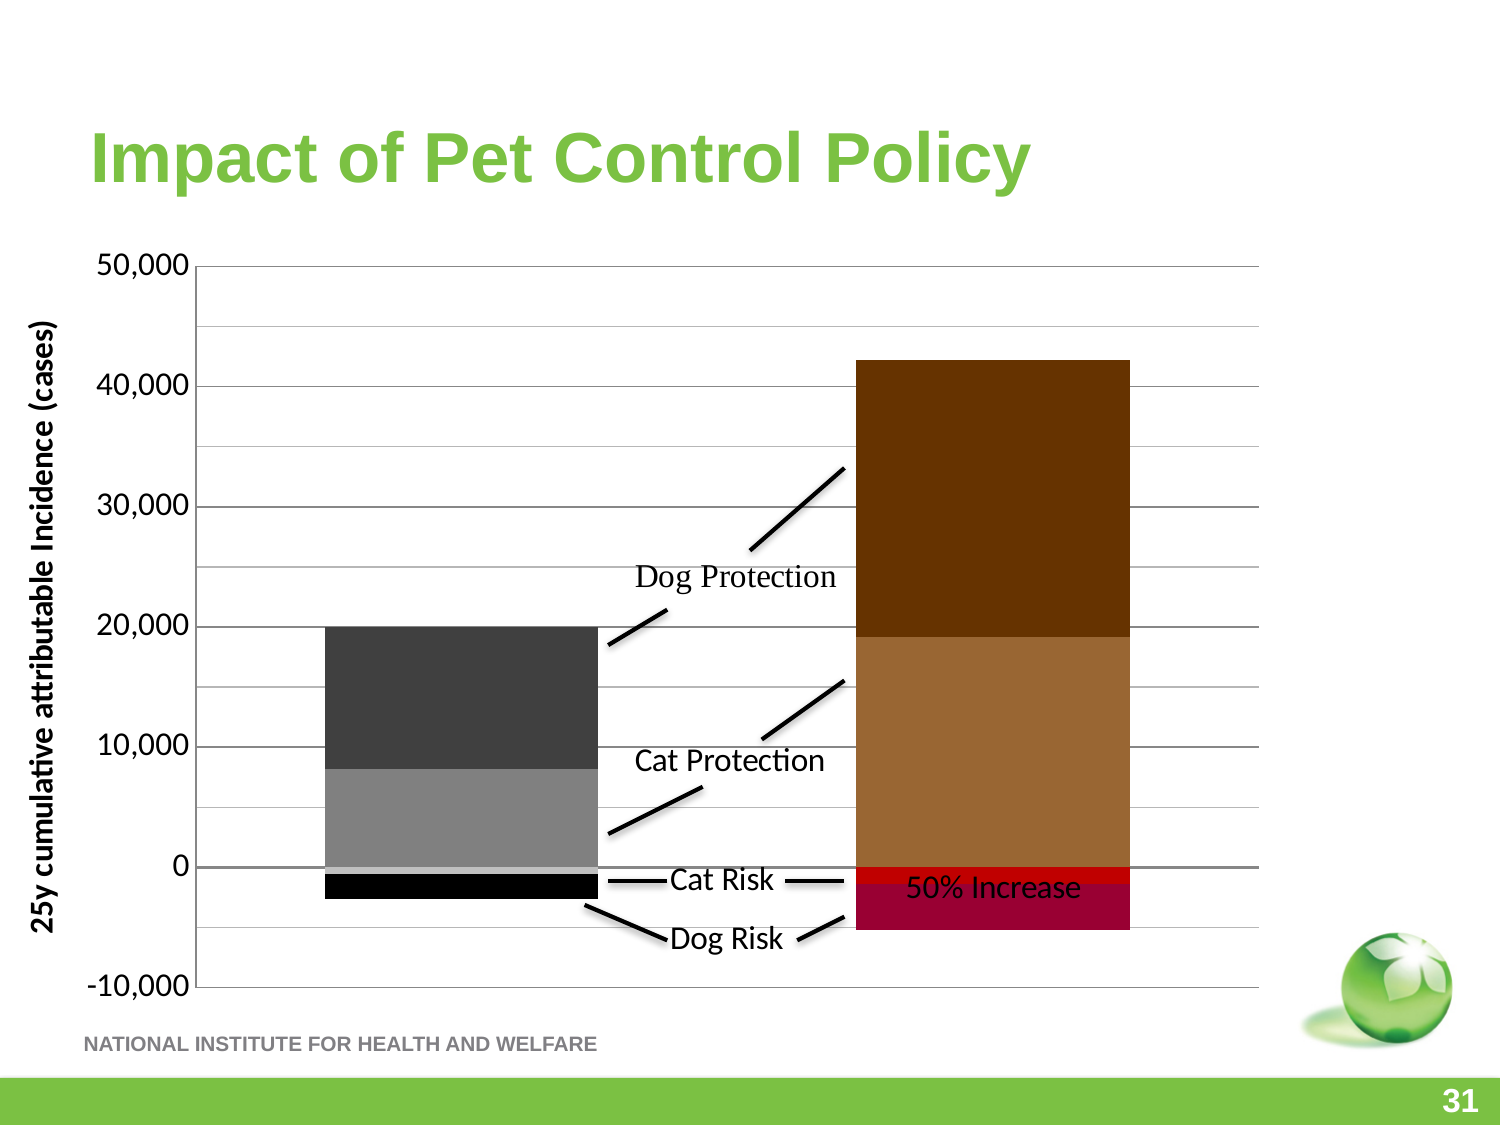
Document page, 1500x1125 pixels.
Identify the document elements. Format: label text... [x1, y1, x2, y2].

slide_number 31 [1406, 1080, 1495, 1118]
chart [17, 228, 1471, 1095]
title Impact of Pet Control Policy [75, 50, 1425, 205]
